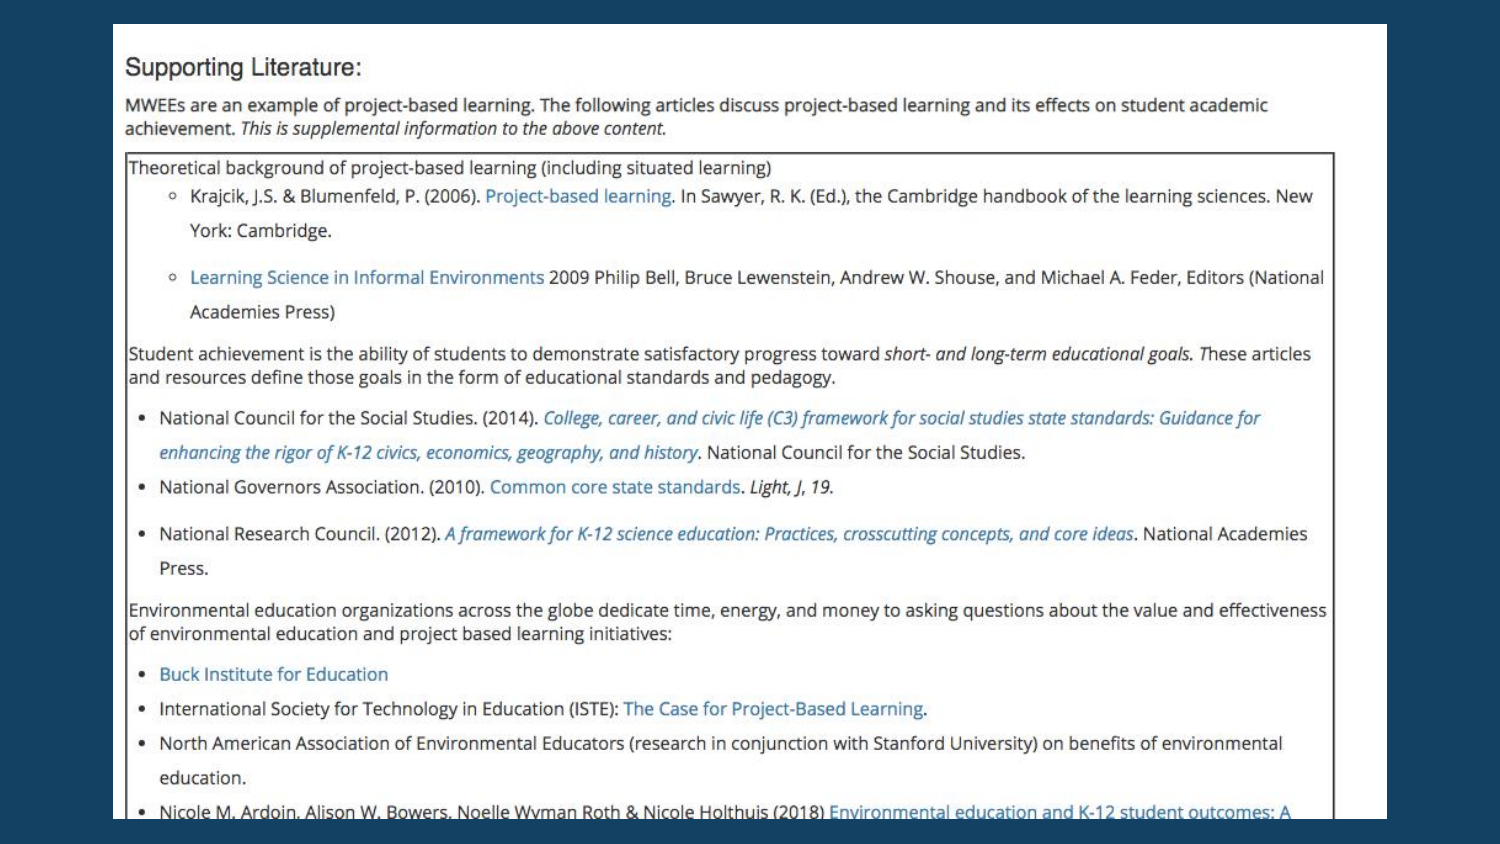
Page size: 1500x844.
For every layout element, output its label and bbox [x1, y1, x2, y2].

picture [112, 24, 1387, 819]
